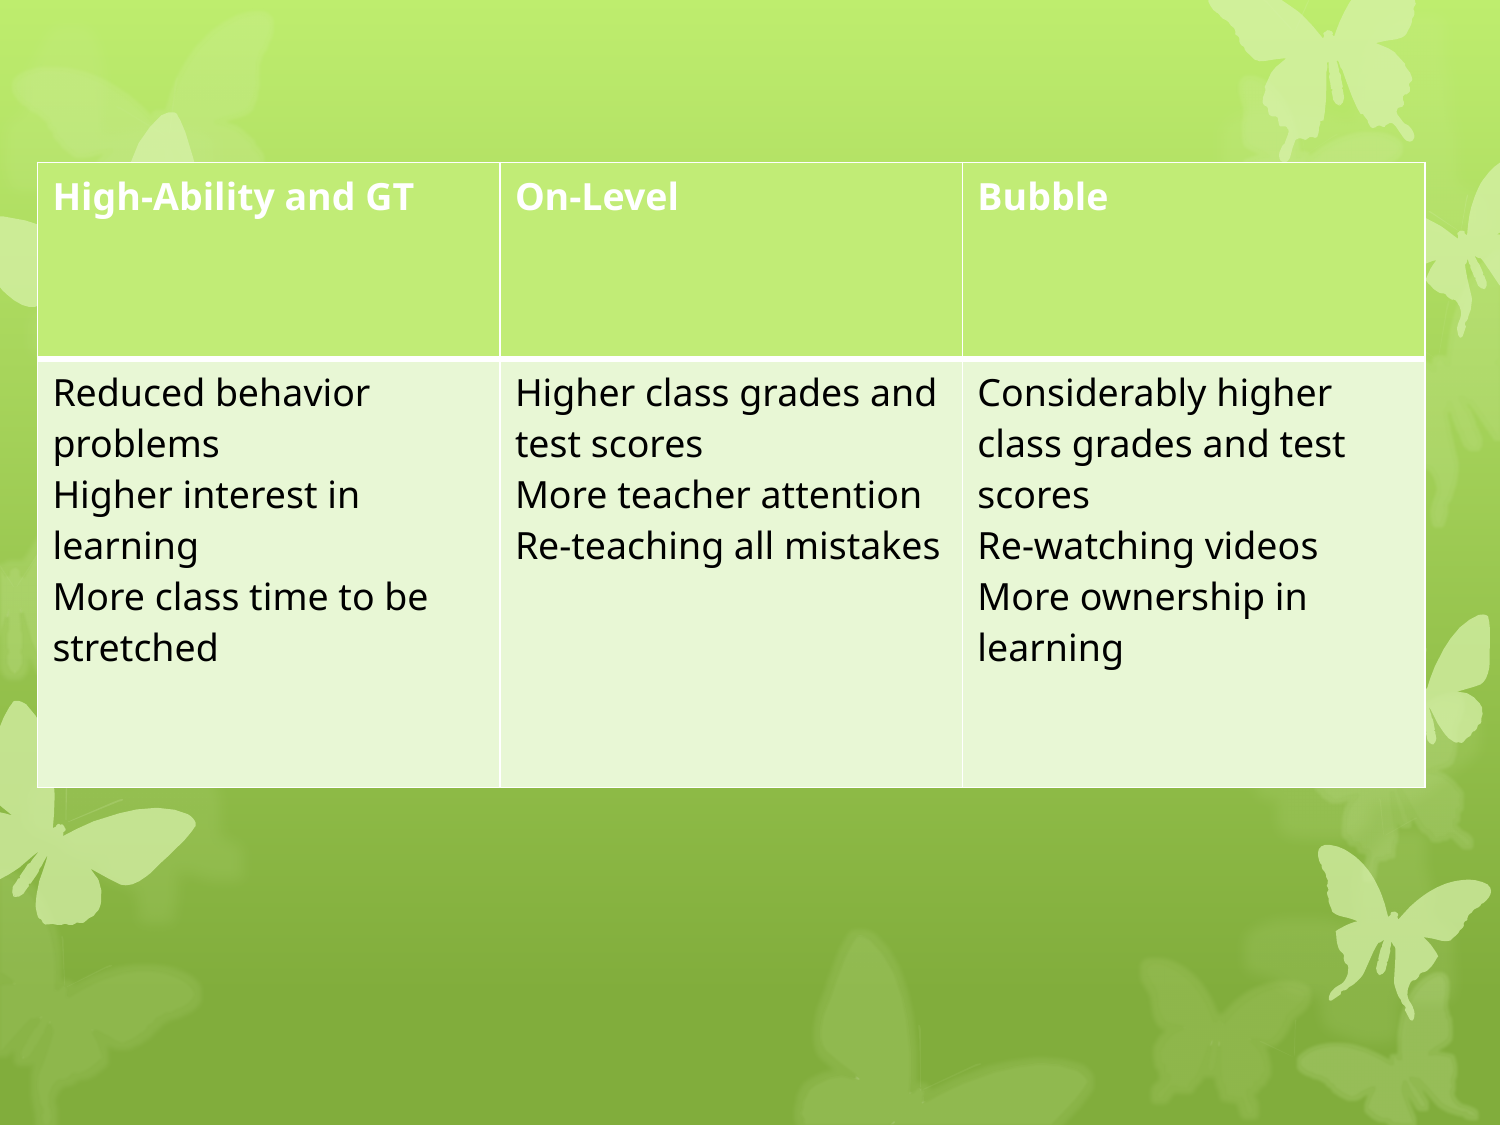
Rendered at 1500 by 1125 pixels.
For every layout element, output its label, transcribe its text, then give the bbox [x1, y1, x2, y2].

table_cell Considerably higher class grades and test scores Re-watching videos More ownership in learning [963, 362, 1424, 787]
table_header Bubble [963, 163, 1424, 356]
table_cell Higher class grades and test scores More teacher attention Re-teaching all mistakes [501, 362, 962, 787]
table_header On-Level [501, 163, 962, 356]
table_header High-Ability and GT [38, 163, 499, 356]
table_cell Reduced behavior problems Higher interest in learning More class time to be stretched [38, 362, 499, 787]
